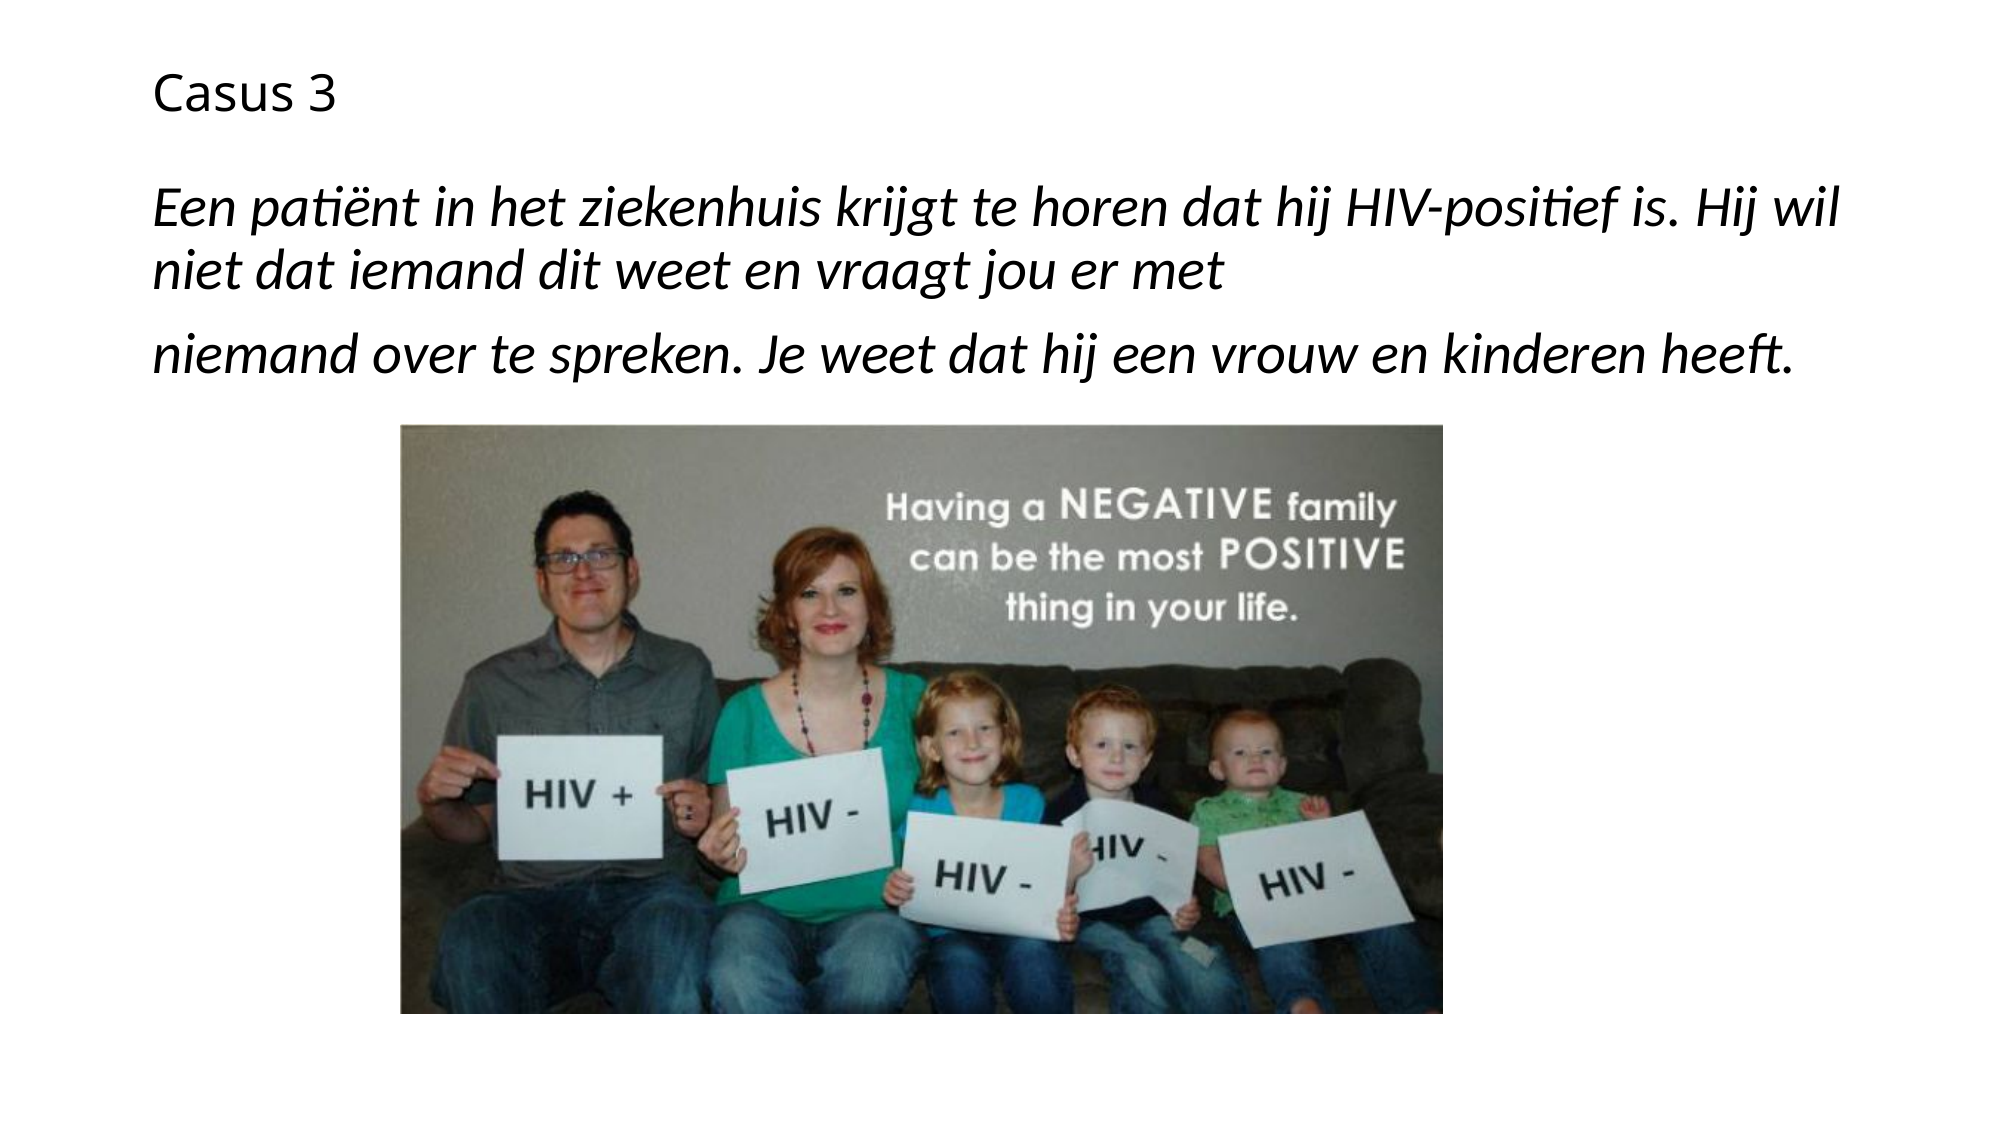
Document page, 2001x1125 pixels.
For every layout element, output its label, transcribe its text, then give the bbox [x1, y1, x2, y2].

title Casus 3 [137, 59, 1645, 131]
list Een patiënt in het ziekenhuis krijgt te horen dat hij HIV-positief is. Hij wil niet dat iemand dit weet en vraagt jou er met niemand over te spreken. Je weet dat hij een vrouw en kinderen heeft. [137, 168, 1863, 1014]
picture [400, 424, 1443, 1014]
